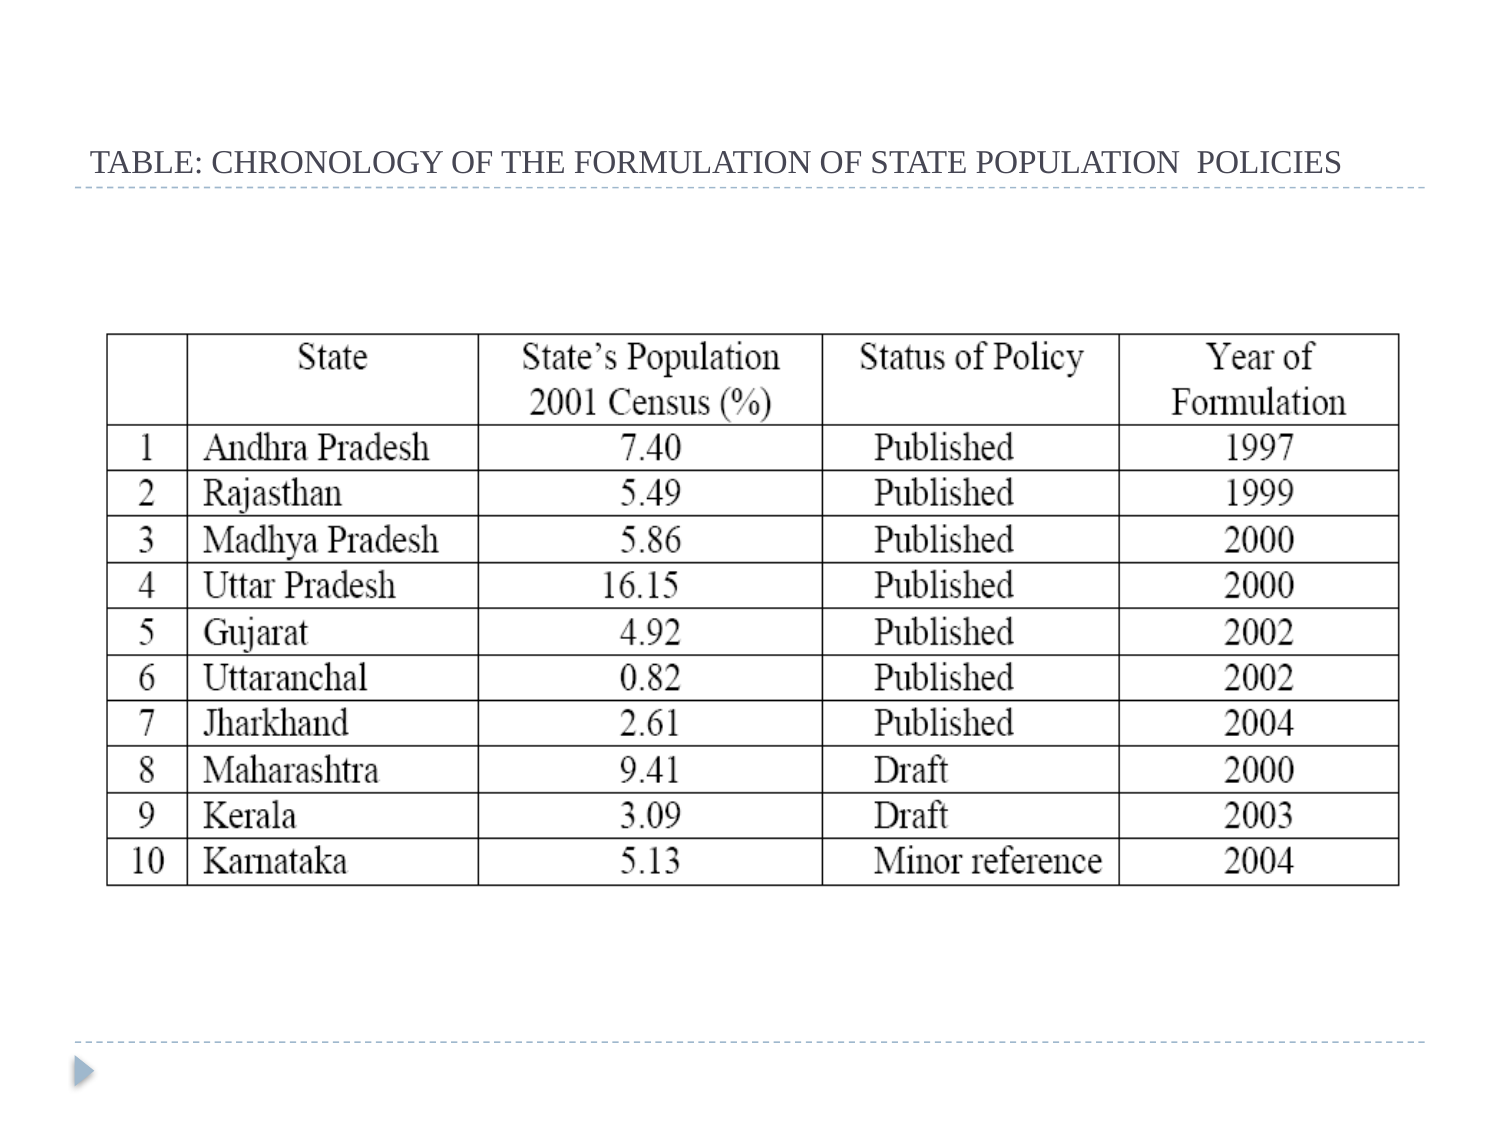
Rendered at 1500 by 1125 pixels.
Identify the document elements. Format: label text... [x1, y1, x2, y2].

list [74, 299, 1413, 926]
title TABLE: CHRONOLOGY OF THE FORMULATION OF STATE POPULATION POLICIES [75, 24, 1425, 188]
